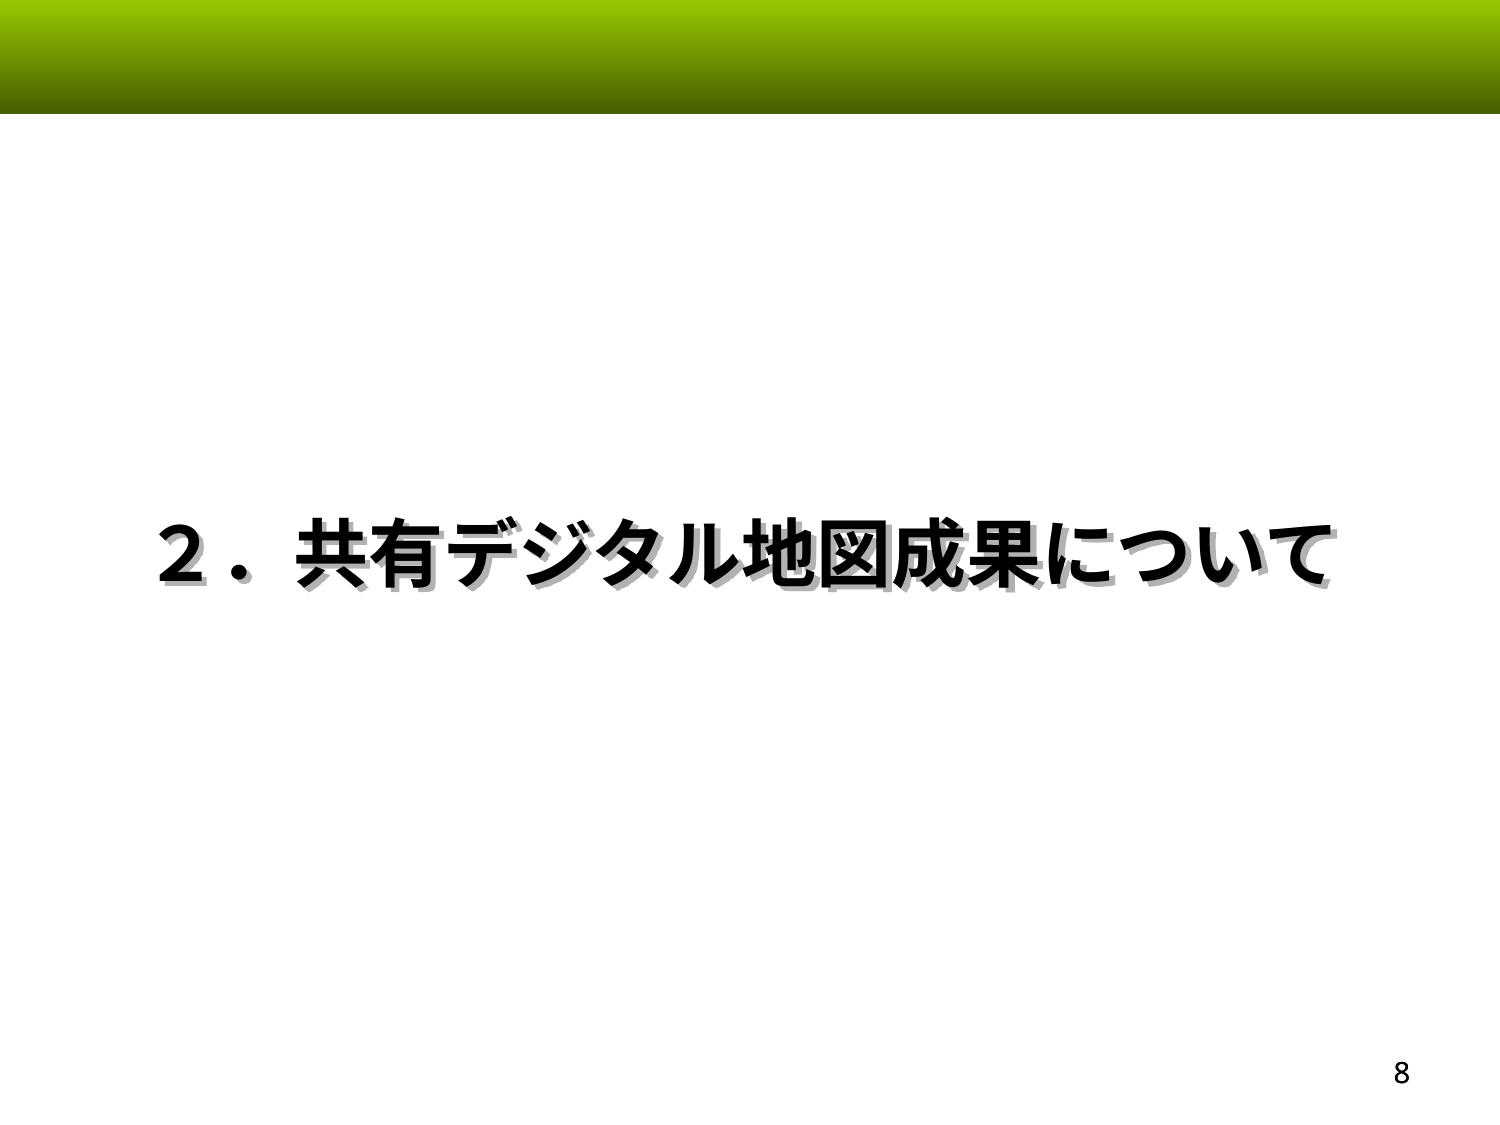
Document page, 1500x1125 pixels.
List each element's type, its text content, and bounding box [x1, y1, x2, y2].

text_box 7 [1074, 1046, 1425, 1103]
text_box ２．共有デジタル地図成果について [41, 433, 1459, 670]
